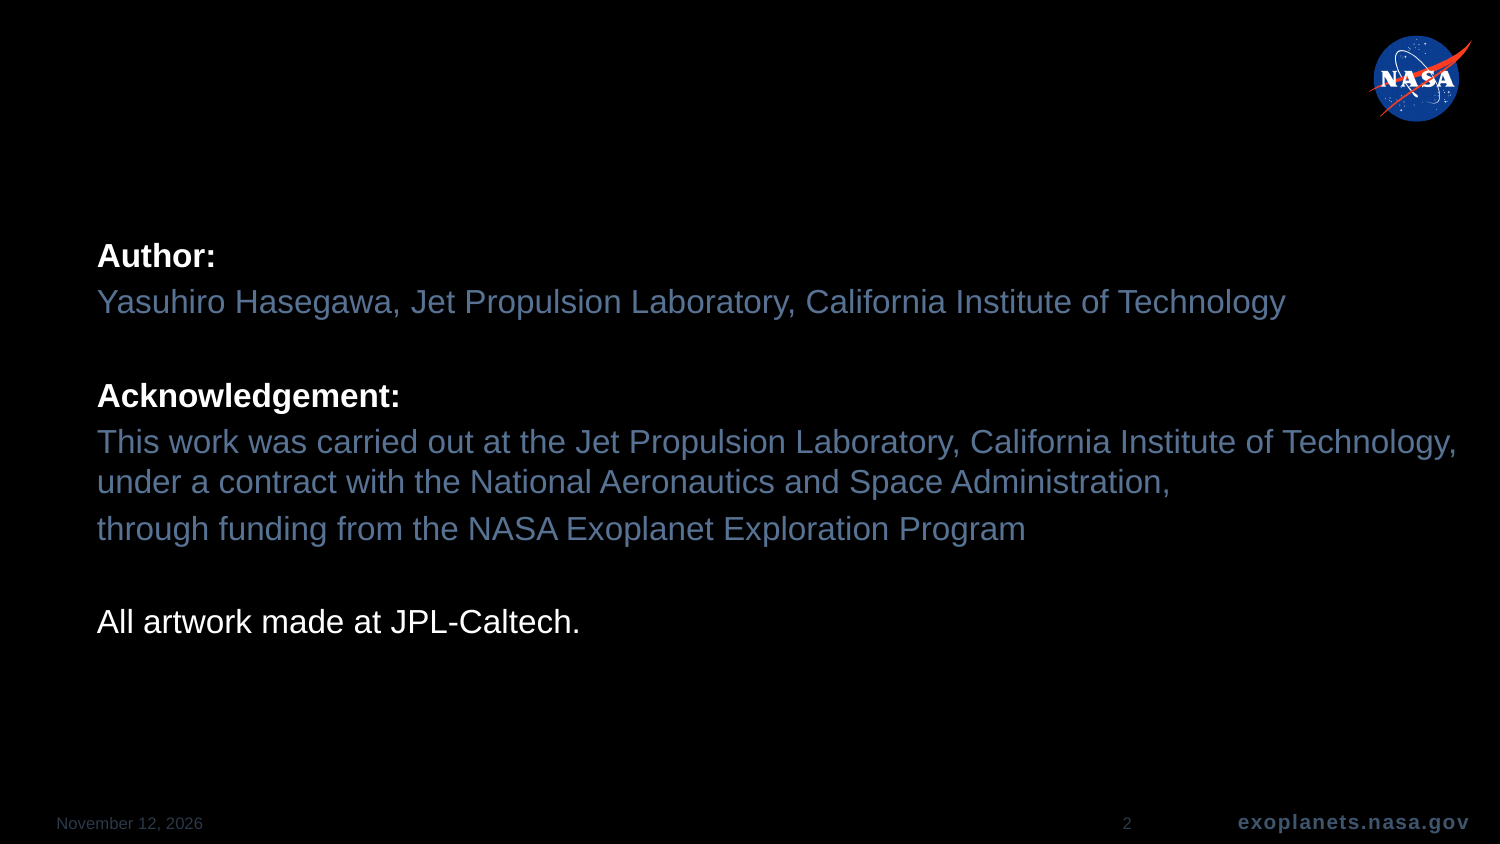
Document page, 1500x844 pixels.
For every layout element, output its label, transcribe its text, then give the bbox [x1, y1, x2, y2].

picture [1358, 18, 1479, 139]
list Author: Yasuhiro Hasegawa, Jet Propulsion Laboratory, California Institute of Technology Acknowledgement: This work was carried out at the Jet Propulsion Laboratory, California Institute of Technology, under a contract with the National Aeronautics and Space Administration, through funding from the NASA Exoplanet Exploration Program All artwork made at JPL-Caltech. [81, 226, 1483, 566]
slide_number 2 [1107, 812, 1425, 833]
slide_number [41, 812, 275, 833]
